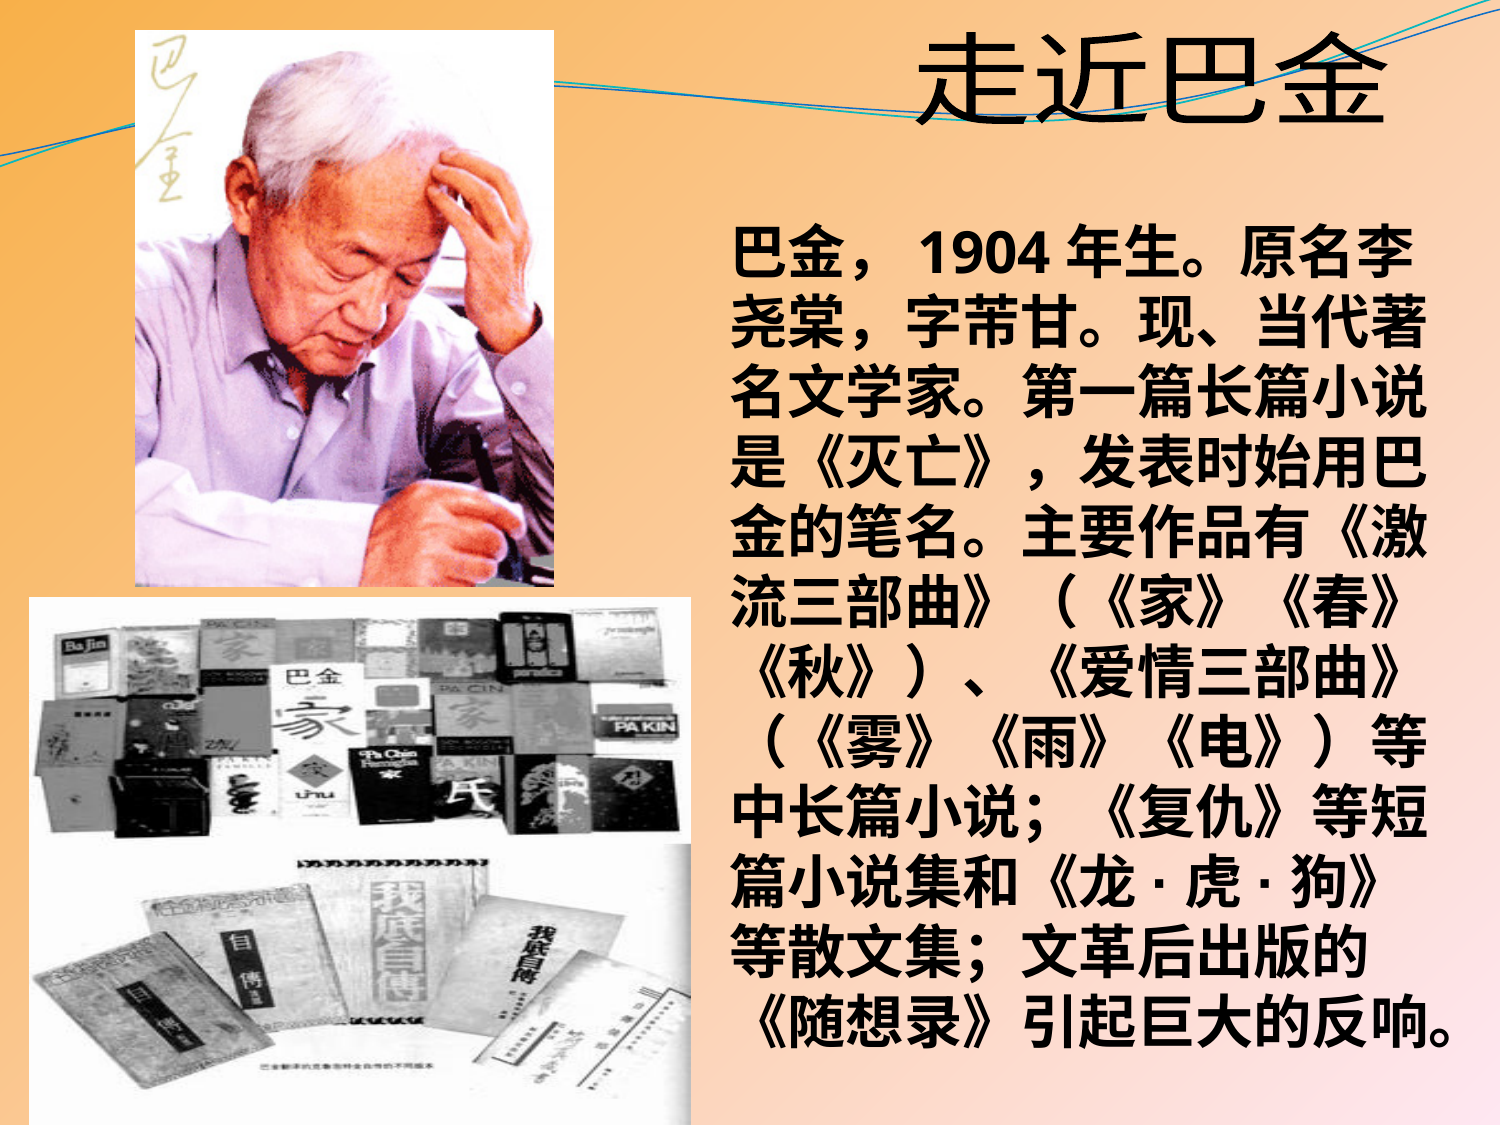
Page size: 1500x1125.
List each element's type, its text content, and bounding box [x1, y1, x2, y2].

text_box 巴金，1904年生。原名李尧棠，字芾甘。现、当代著名文学家。第一篇长篇小说是《灭亡》，发表时始用巴金的笔名。主要作品有《激流三部曲》（《家》《春》《秋》）、《爱情三部曲》（《雾》《雨》《电》）等中长篇小说；《复仇》等短篇小说集和《龙·虎·狗》等散文集；文革后出版的《随想录》引起巨大的反响。 [714, 207, 1453, 1063]
picture [29, 597, 692, 1125]
picture [135, 30, 554, 587]
